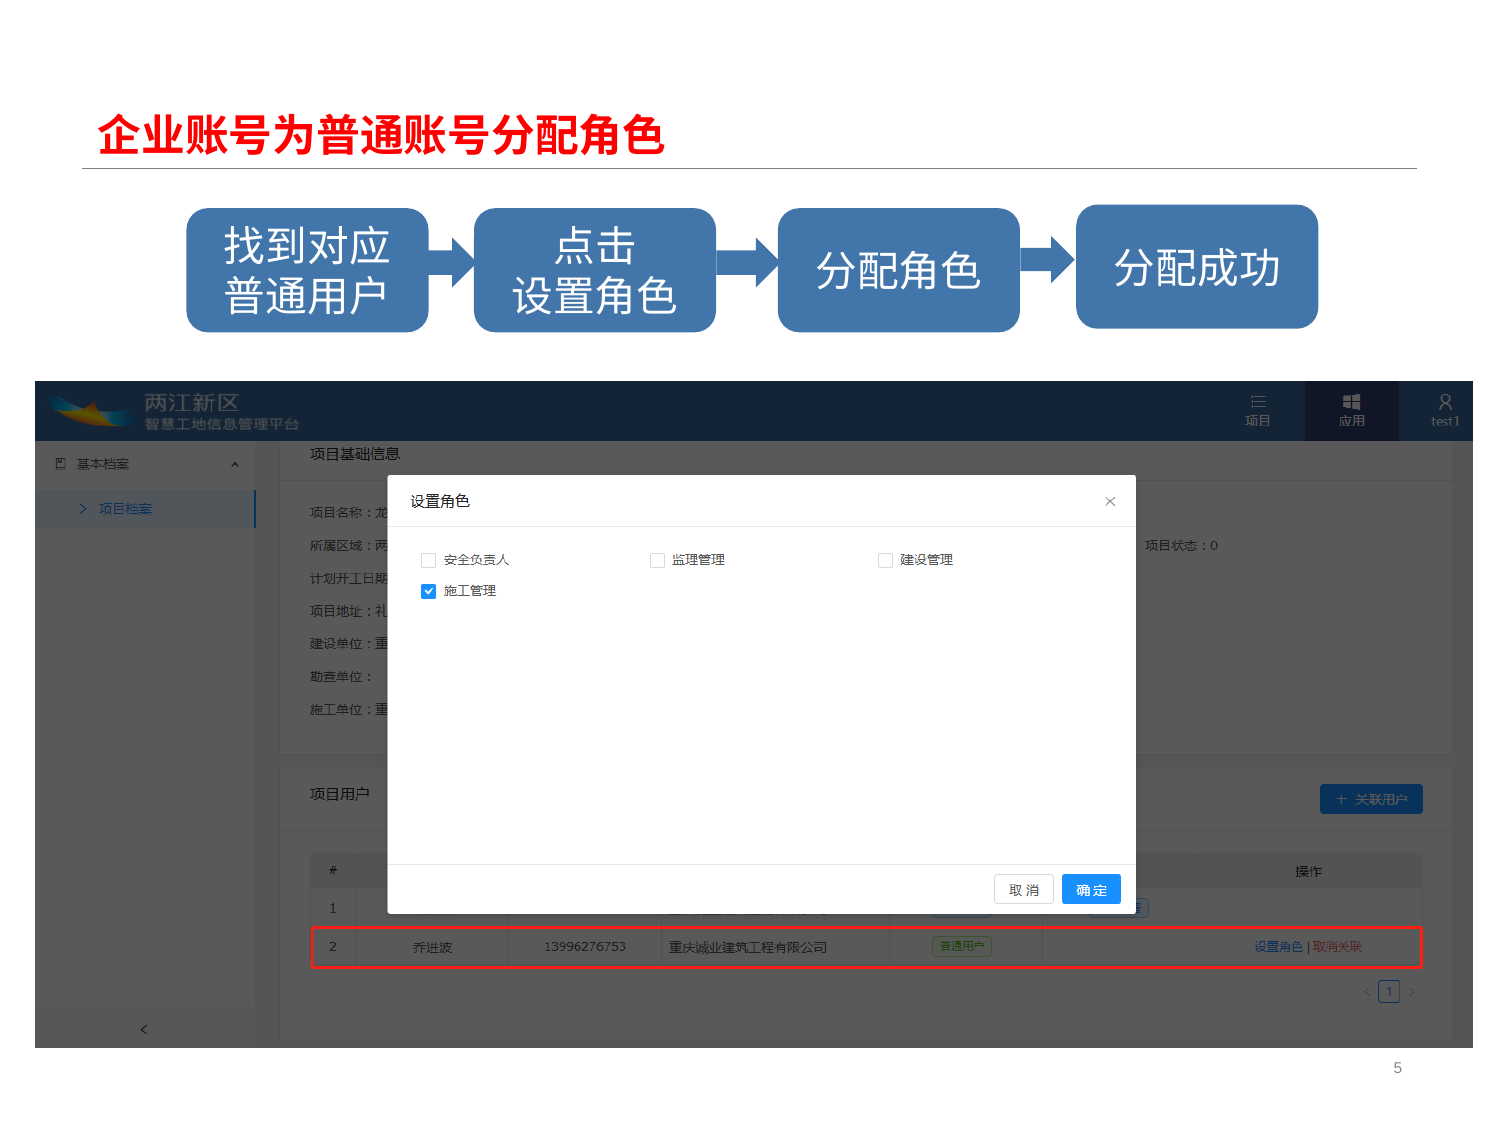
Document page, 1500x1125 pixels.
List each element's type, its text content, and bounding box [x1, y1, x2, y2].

text_box 分配成功 [1076, 204, 1319, 329]
text_box 分配角色 [777, 208, 1020, 333]
text_box [1020, 235, 1075, 284]
text_box [716, 237, 781, 288]
slide_number 5 [1059, 1050, 1418, 1085]
picture [35, 381, 1473, 1048]
title 企业账号为普通账号分配角色 [82, 0, 1418, 169]
text_box [412, 237, 473, 288]
text_box 点击 设置角色 [473, 208, 717, 333]
text_box 找到对应普通用户 [186, 208, 429, 333]
